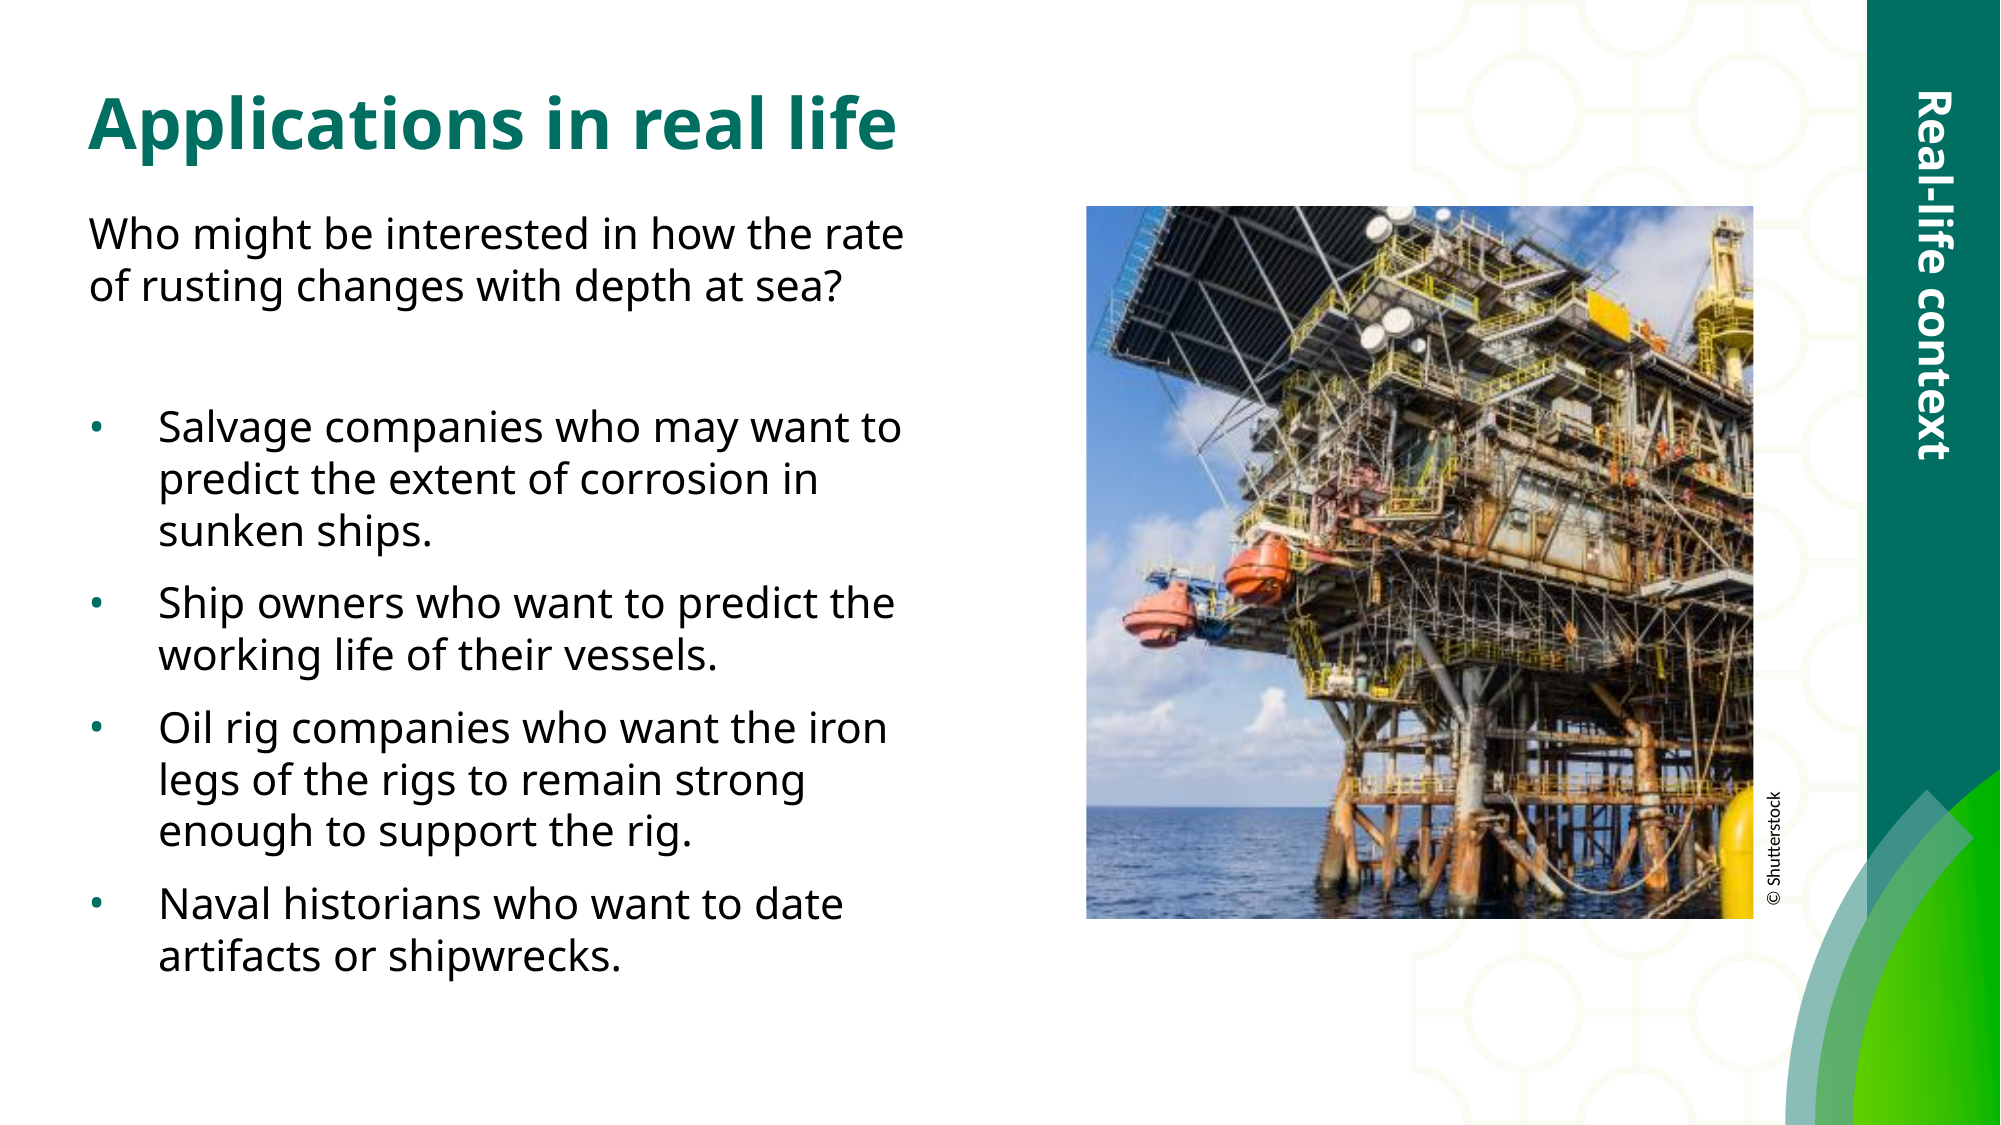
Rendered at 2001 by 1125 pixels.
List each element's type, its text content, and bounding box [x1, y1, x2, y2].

title Applications in real life [88, 88, 1743, 161]
list Who might be interested in how the rate of rusting changes with depth at sea? Salvage companies who may want to predict the extent of corrosion in sunken ships. Ship owners who want to predict the working life of their vessels. Oil rig companies who want the iron legs of the rigs to remain strong enough to support the rig. Naval historians who want to date artifacts or shipwrecks. [88, 206, 914, 1034]
picture [1086, 0, 2001, 1125]
text_box © Shutterstock [1753, 612, 1792, 922]
text_box Real-life context [1867, 88, 2000, 768]
